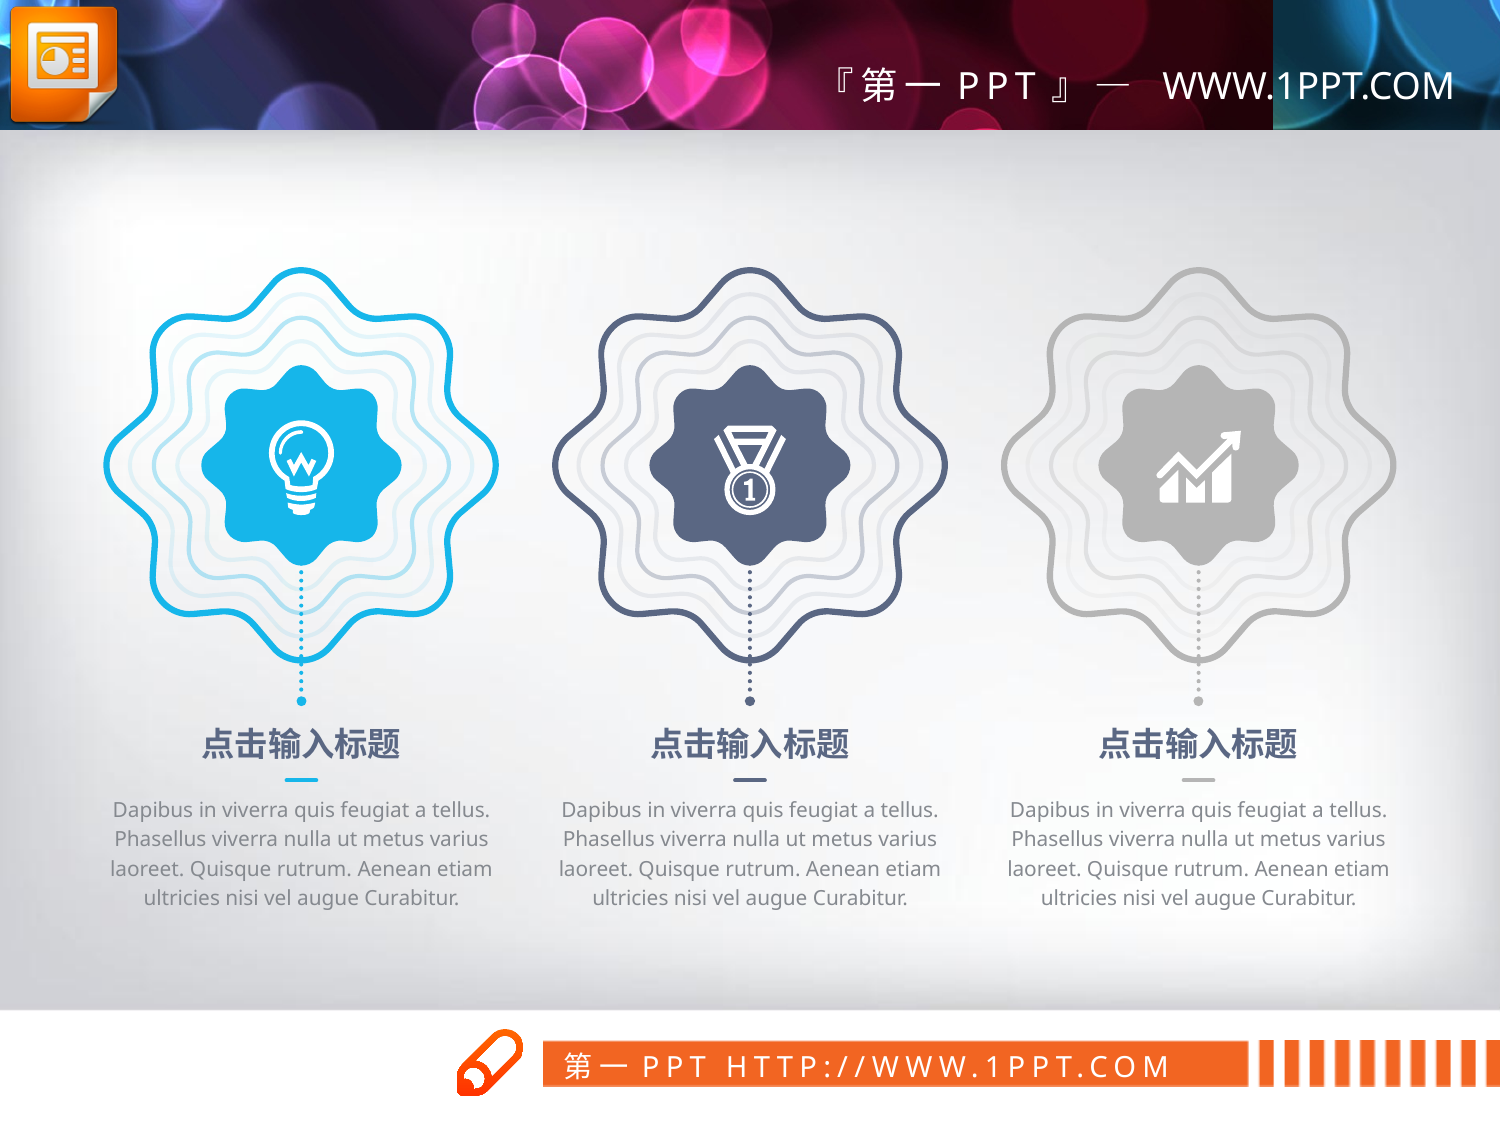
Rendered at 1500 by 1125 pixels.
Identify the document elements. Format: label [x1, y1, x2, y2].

text_box [268, 420, 335, 493]
text_box [1098, 365, 1299, 566]
text_box [552, 267, 948, 664]
text_box [1000, 267, 1397, 664]
text_box [1186, 477, 1205, 503]
picture [0, 0, 1500, 1012]
text_box [287, 502, 316, 516]
text_box [201, 365, 402, 566]
text_box [1159, 469, 1179, 503]
text_box [1072, 339, 1325, 592]
text_box [714, 425, 786, 516]
text_box [600, 315, 900, 616]
text_box [1193, 696, 1204, 707]
text_box [1156, 430, 1241, 480]
text_box [286, 493, 317, 501]
text_box [151, 315, 452, 616]
text_box [100, 723, 503, 911]
text_box [1048, 315, 1349, 616]
text_box [744, 696, 756, 707]
picture [543, 1040, 1500, 1087]
text_box [997, 723, 1400, 911]
text_box [1212, 453, 1232, 503]
text_box [1025, 292, 1373, 639]
text_box [127, 292, 475, 639]
text_box [296, 696, 307, 707]
text_box [576, 292, 924, 639]
text_box [175, 339, 428, 592]
text_box [549, 723, 951, 911]
text_box [623, 339, 877, 592]
text_box [103, 267, 499, 664]
text_box [649, 365, 851, 566]
